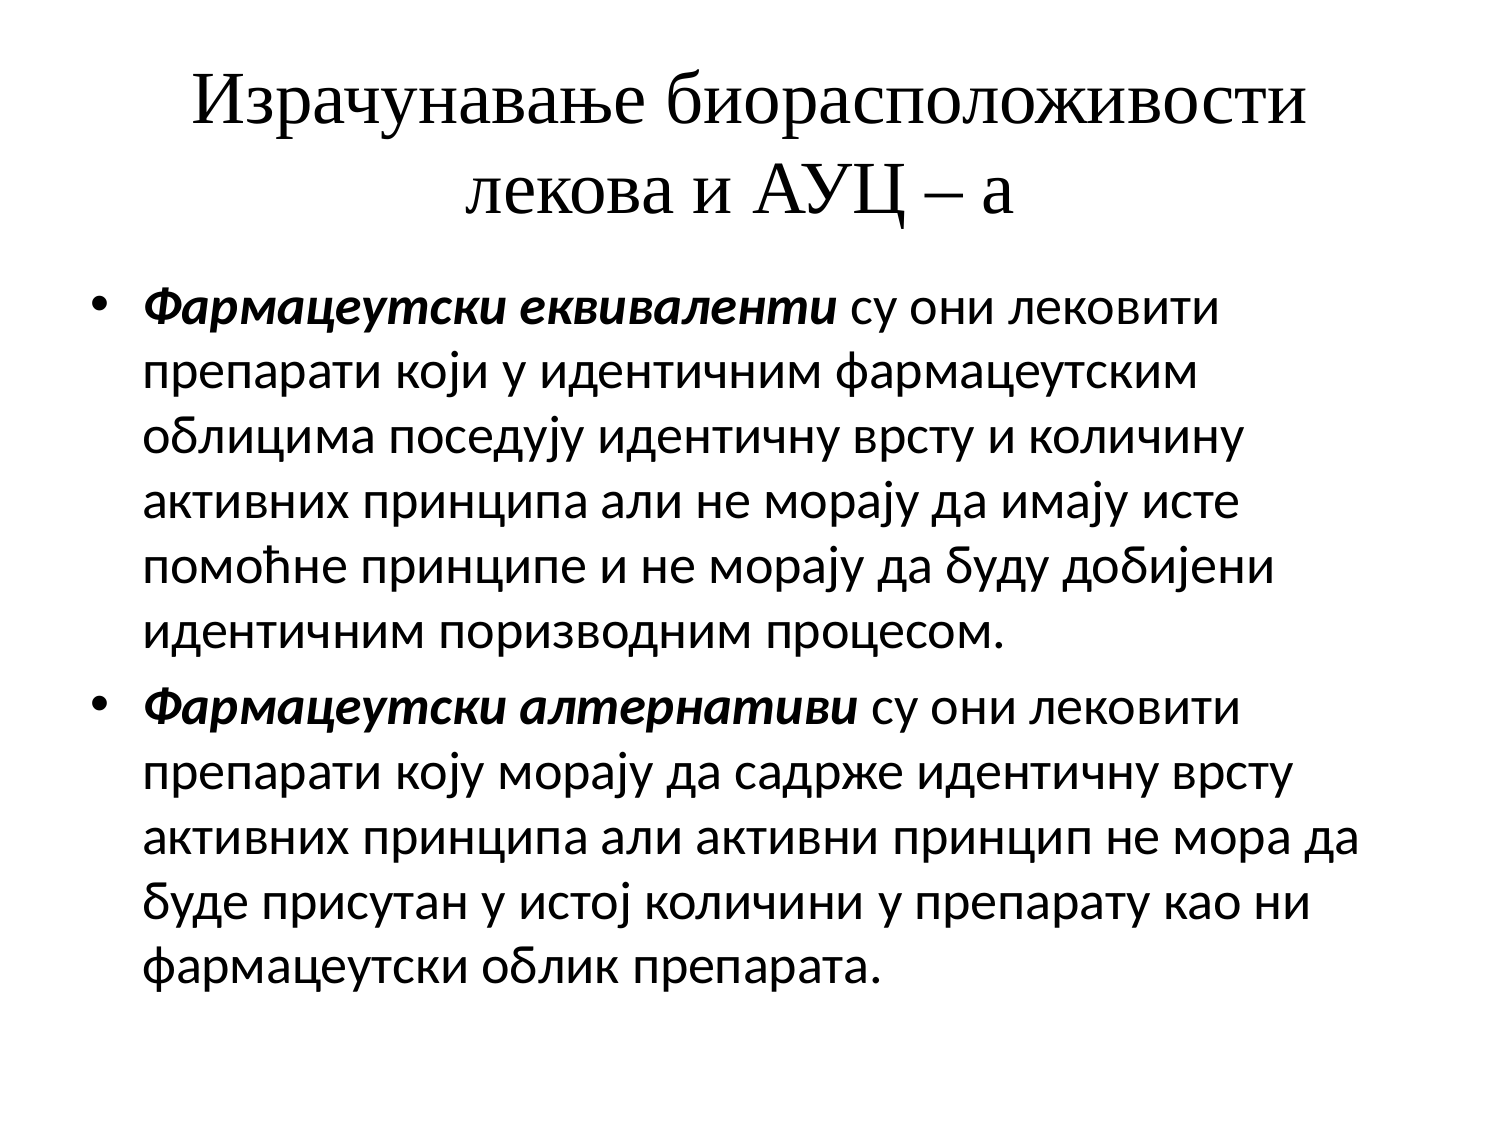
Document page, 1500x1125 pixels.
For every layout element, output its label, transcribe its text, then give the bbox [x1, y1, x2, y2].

list Фармацеутски еквиваленти су они лековити препарати који у идентичним фармацеутским облицима поседују идентичну врсту и количину активних принципа али не морају да имају исте помоћне принципе и не морају да буду добијени идентичним поризводним процесом. Фармацеутски алтернативи су они лековити препарати коју морају да садрже идентичну врсту активних принципа али активни принцип не мора да буде присутан у истој количини у препарату као ни фармацеутски облик препарата. [75, 262, 1425, 1005]
title Израчунавање биорасположивости лекова и АУЦ – а [75, 45, 1425, 233]
